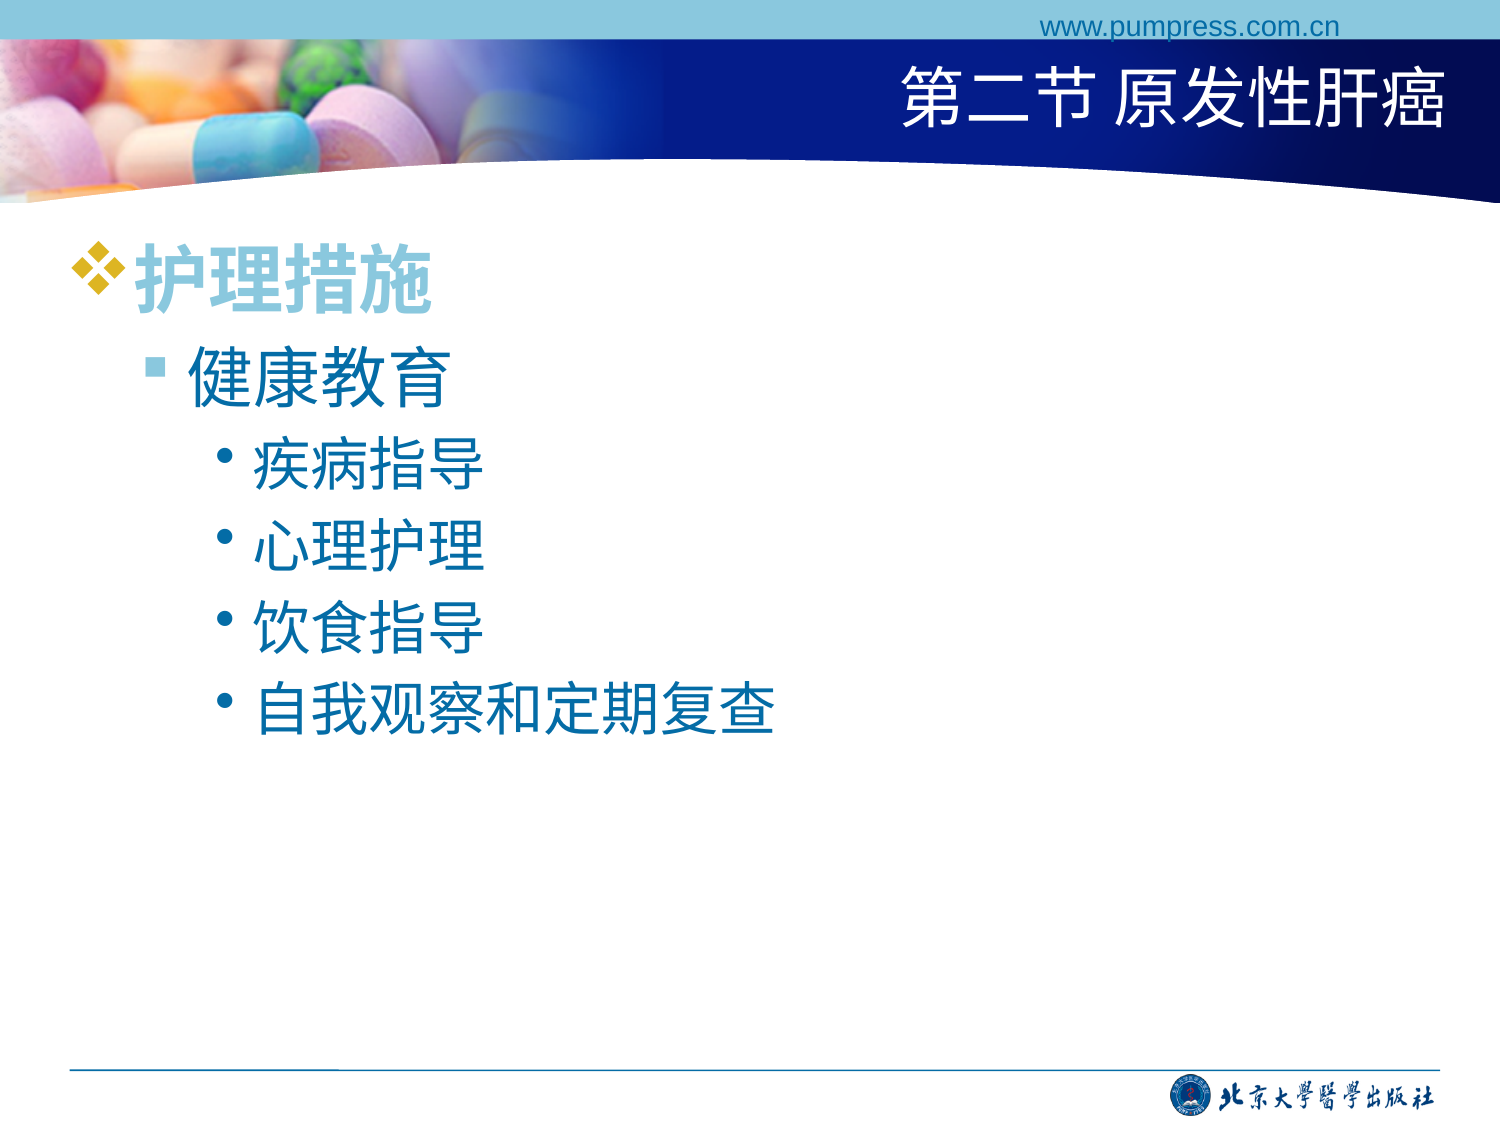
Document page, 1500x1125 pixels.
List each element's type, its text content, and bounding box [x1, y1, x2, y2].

picture [0, 40, 1500, 203]
picture [1170, 1074, 1436, 1118]
slide_number www.pumpress.com.cn [1025, 0, 1463, 38]
list 护理措施 健康教育 疾病指导 心理护理 饮食指导 自我观察和定期复查 [49, 224, 1463, 1026]
title 第二节 原发性肝癌 [137, 49, 1463, 143]
